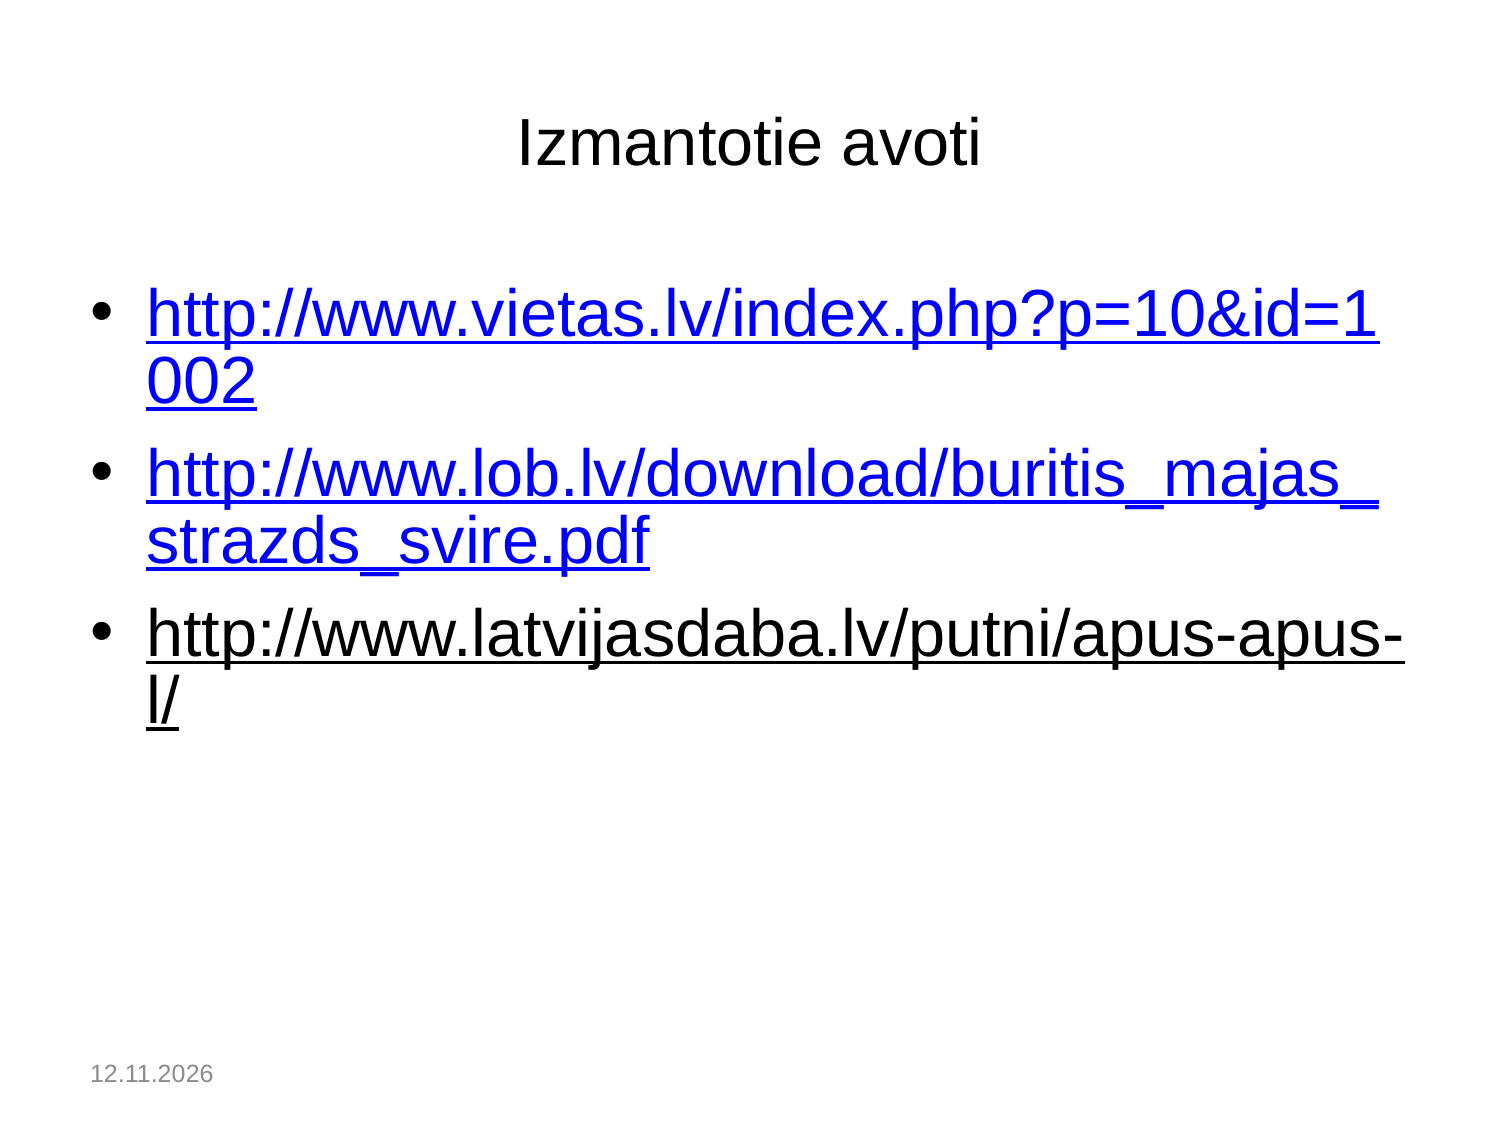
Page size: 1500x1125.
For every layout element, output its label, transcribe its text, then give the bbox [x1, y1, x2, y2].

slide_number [75, 1042, 425, 1103]
title Izmantotie avoti [74, 44, 1426, 233]
list http://www.vietas.lv/index.php?p=10&id=1002 http://www.lob.lv/download/buritis_majas_strazds_svire.pdf http://www.latvijasdaba.lv/putni/apus-apus-l/ [74, 262, 1426, 1006]
